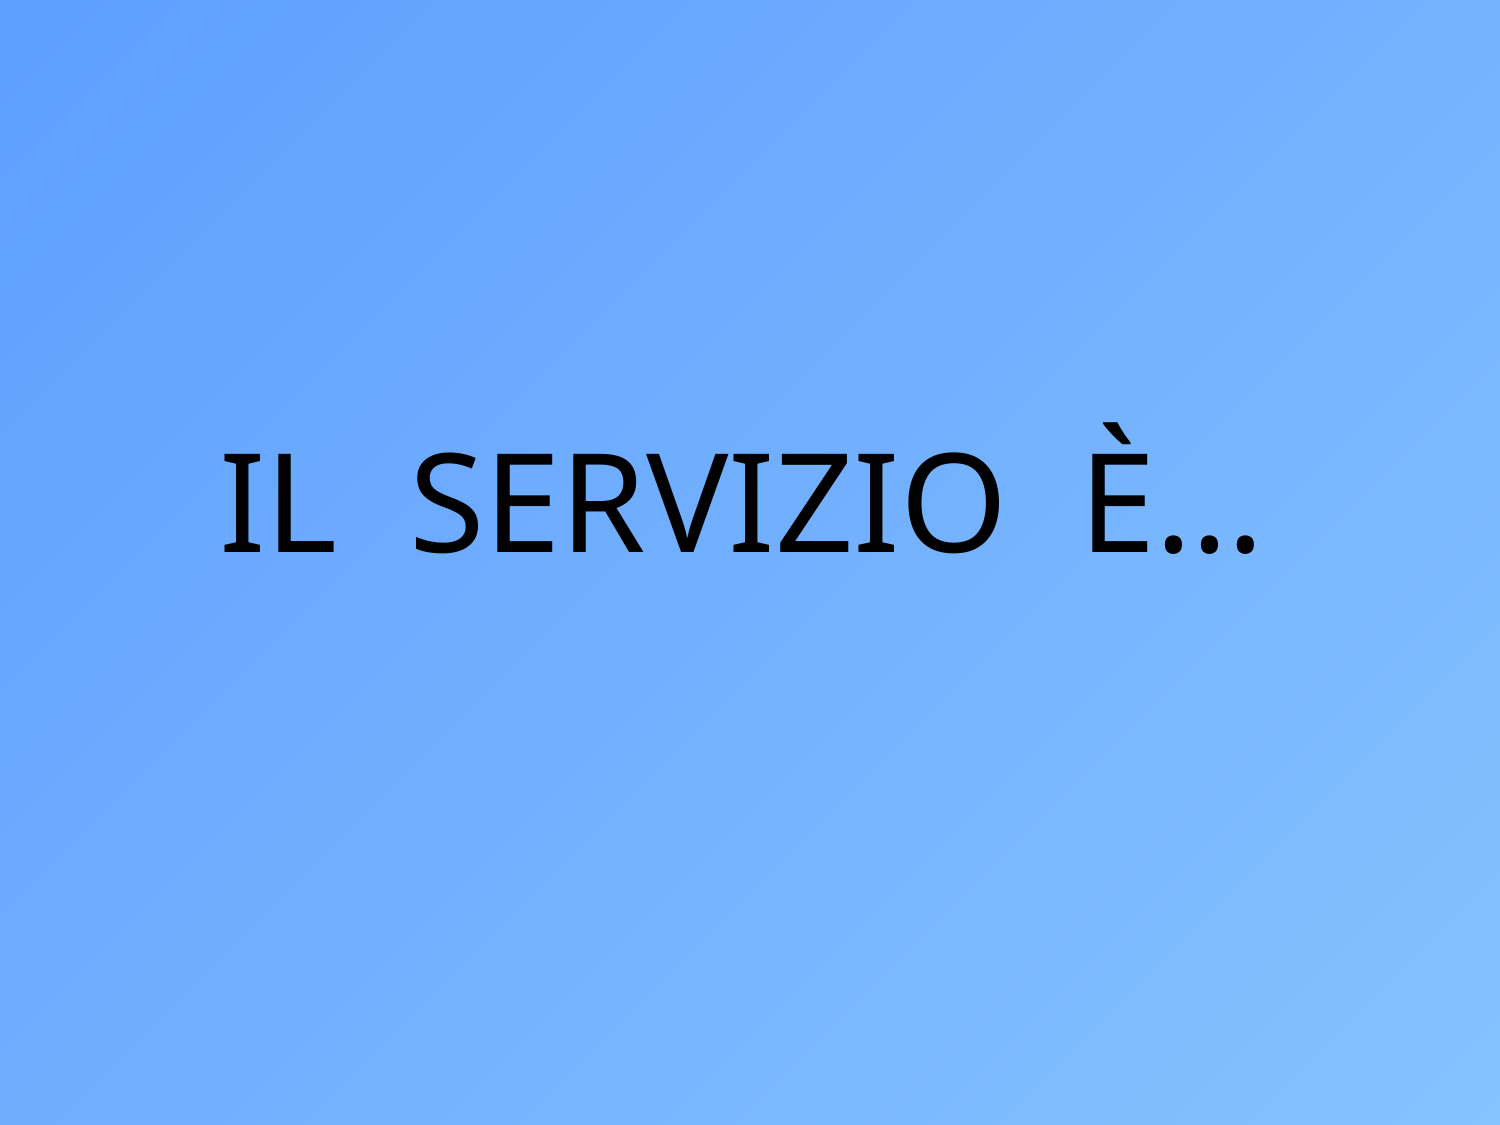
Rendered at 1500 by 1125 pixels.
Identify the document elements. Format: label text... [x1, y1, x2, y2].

title IL SERVIZIO È… [64, 278, 1451, 716]
